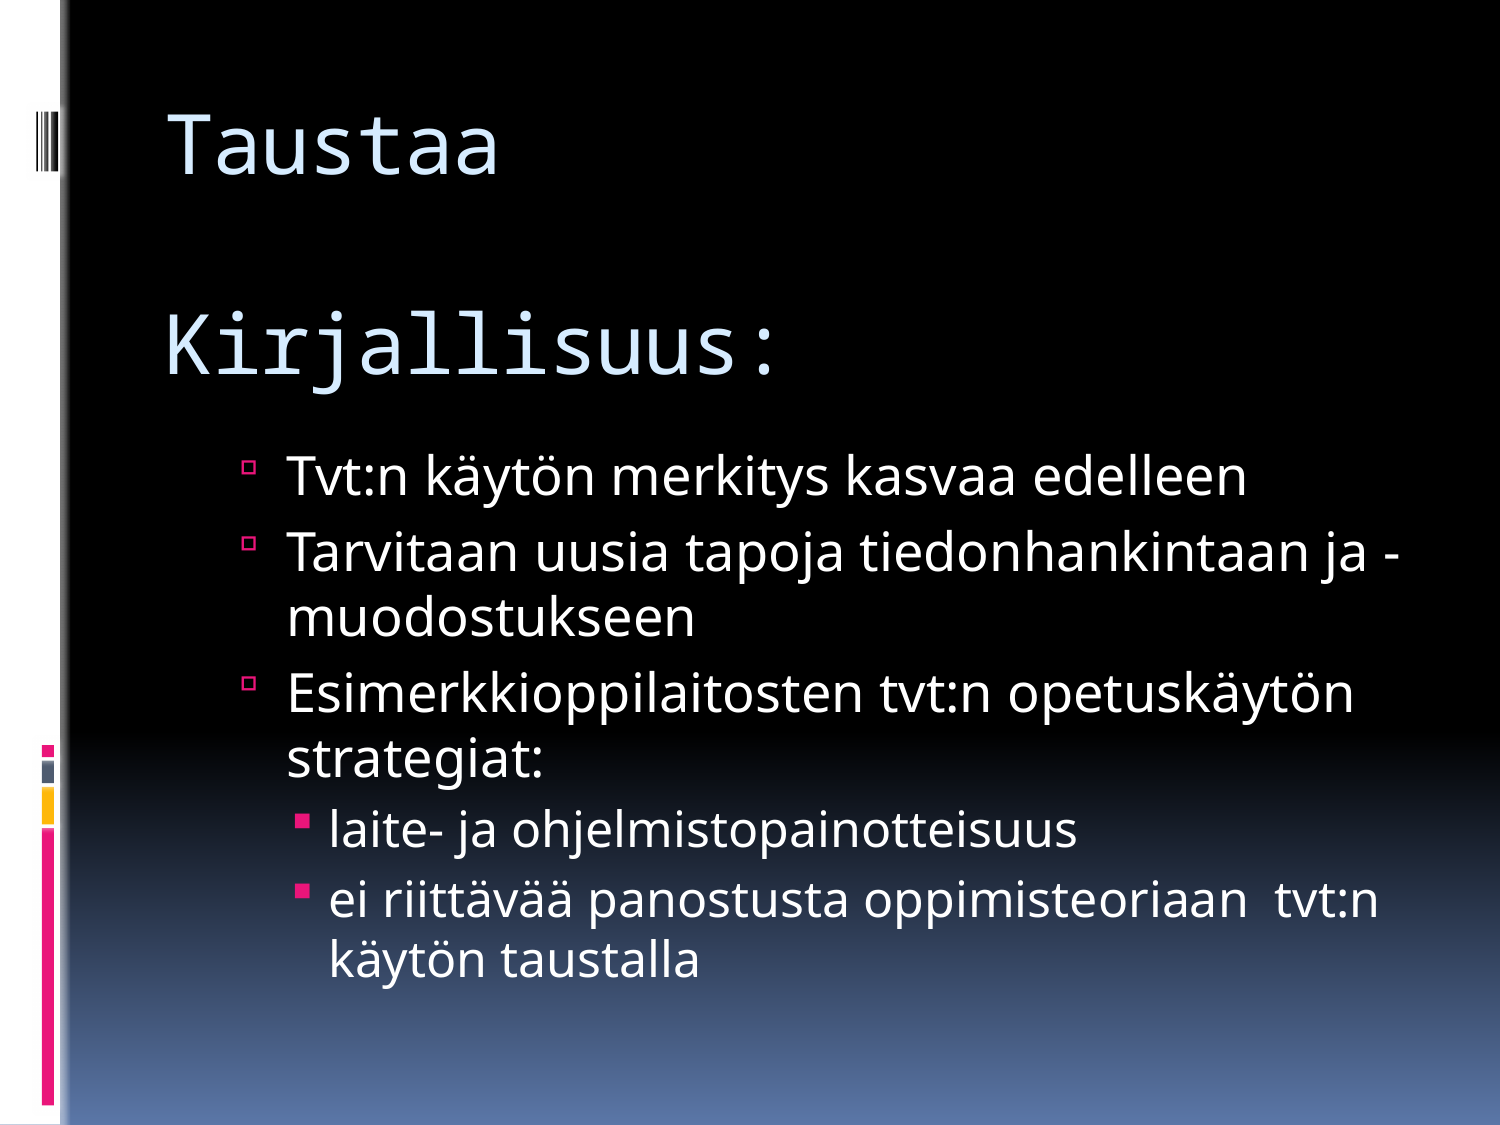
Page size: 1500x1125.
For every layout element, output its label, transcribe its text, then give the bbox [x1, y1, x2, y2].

title Taustaa Kirjallisuus: [150, 83, 1425, 433]
list Tvt:n käytön merkitys kasvaa edelleen Tarvitaan uusia tapoja tiedonhankintaan ja -muodostukseen Esimerkkioppilaitosten tvt:n opetuskäytön strategiat: laite- ja ohjelmistopainotteisuus ei riittävää panostusta oppimisteoriaan tvt:n käytön taustalla [150, 433, 1425, 1043]
